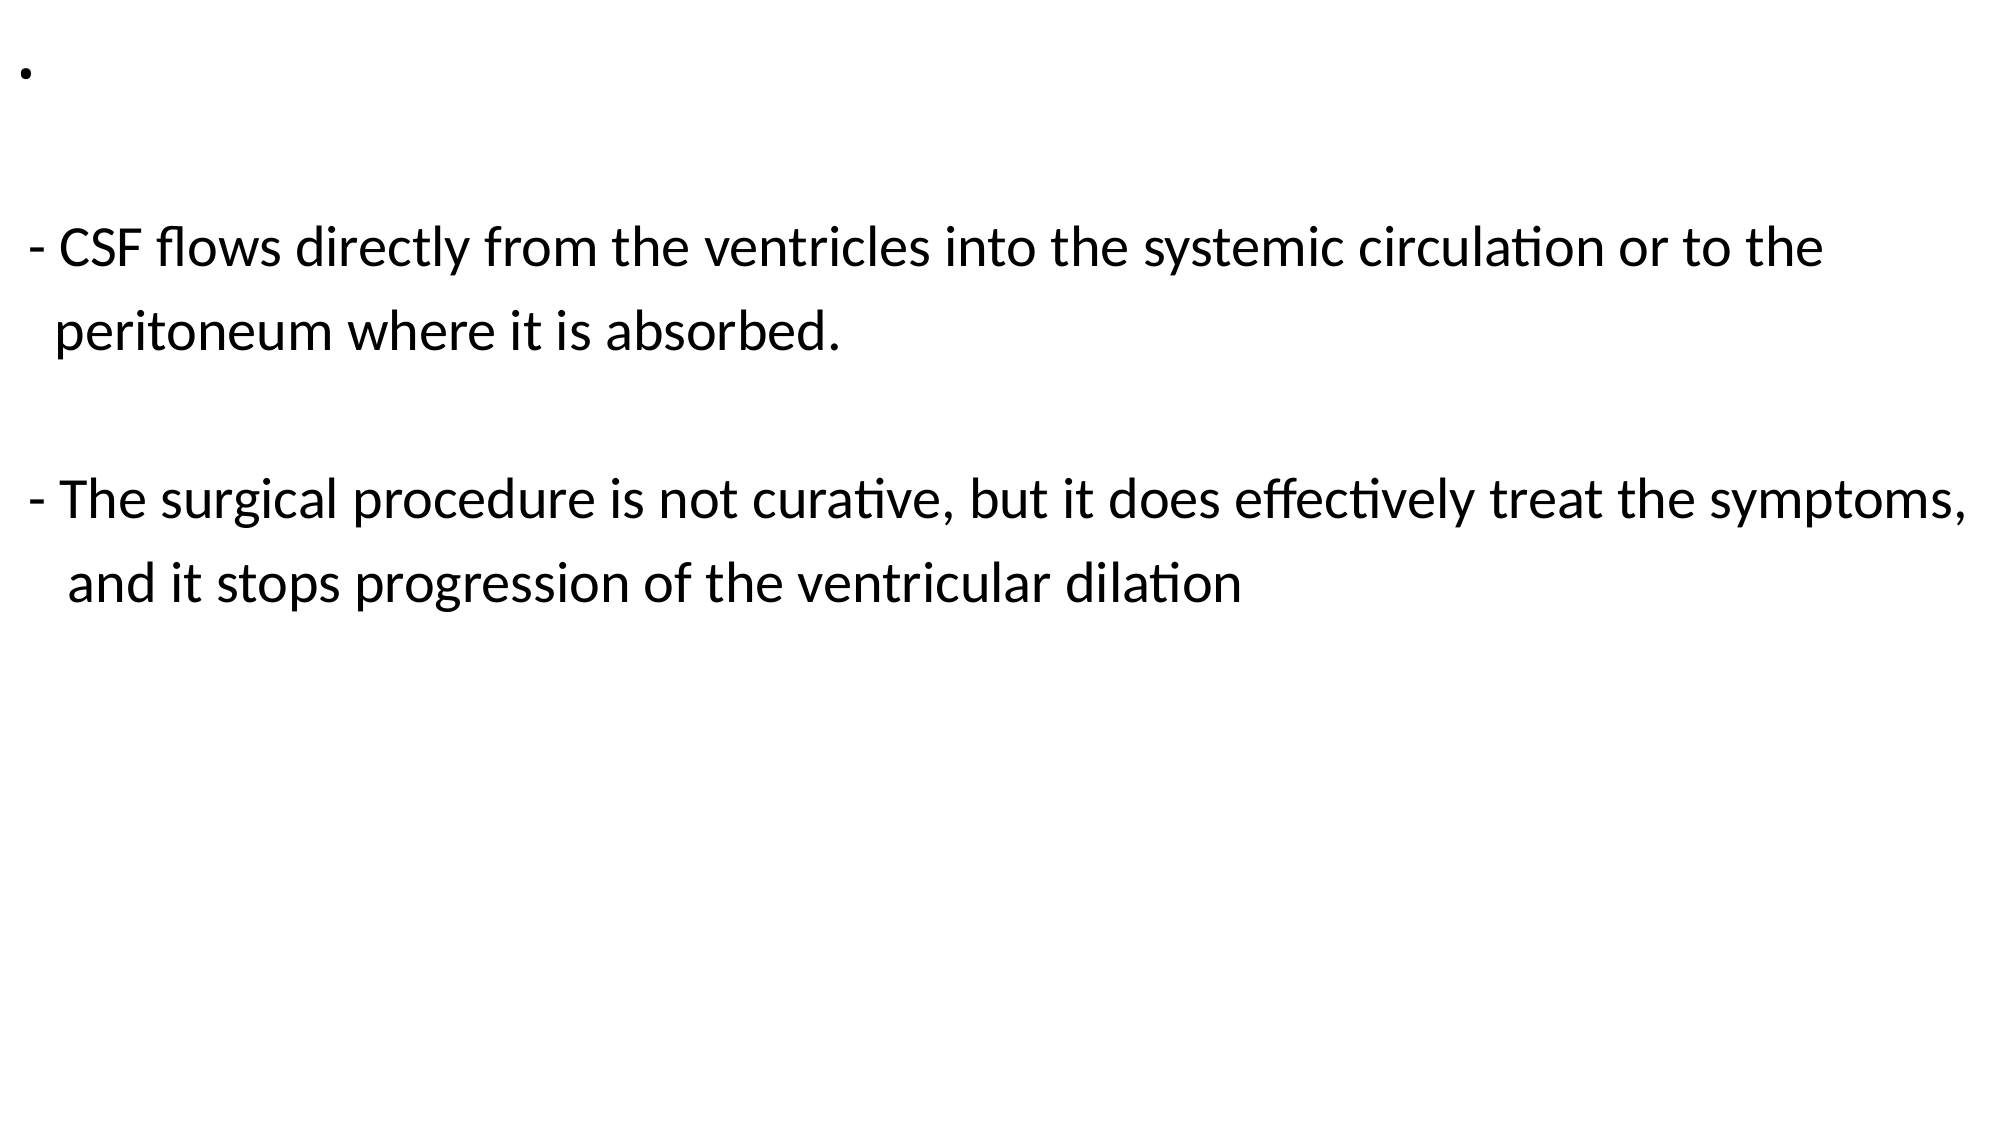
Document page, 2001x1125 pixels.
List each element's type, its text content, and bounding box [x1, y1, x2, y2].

title . [0, 0, 1863, 104]
list - CSF flows directly from the ventricles into the systemic circulation or to the peritoneum where it is absorbed. - The surgical procedure is not curative, but it does effectively treat the symptoms, and it stops progression of the ventricular dilation [0, 118, 2000, 1125]
